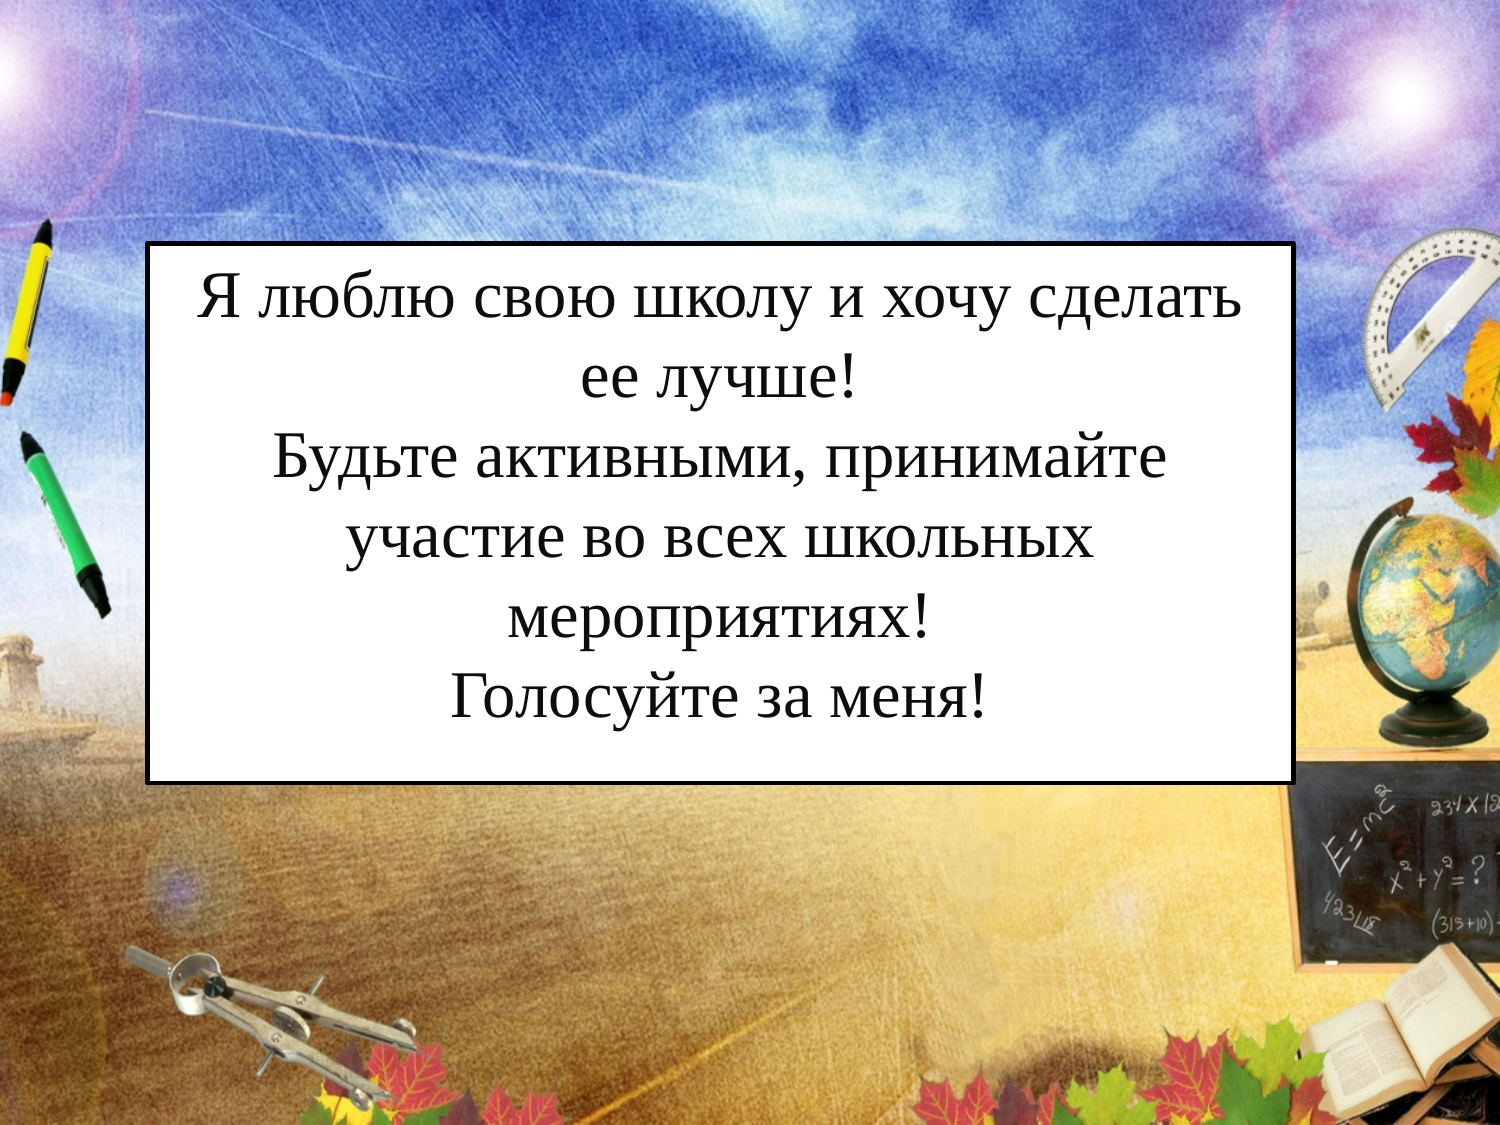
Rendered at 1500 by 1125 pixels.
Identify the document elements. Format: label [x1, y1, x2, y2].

list [0, 0, 1500, 1125]
